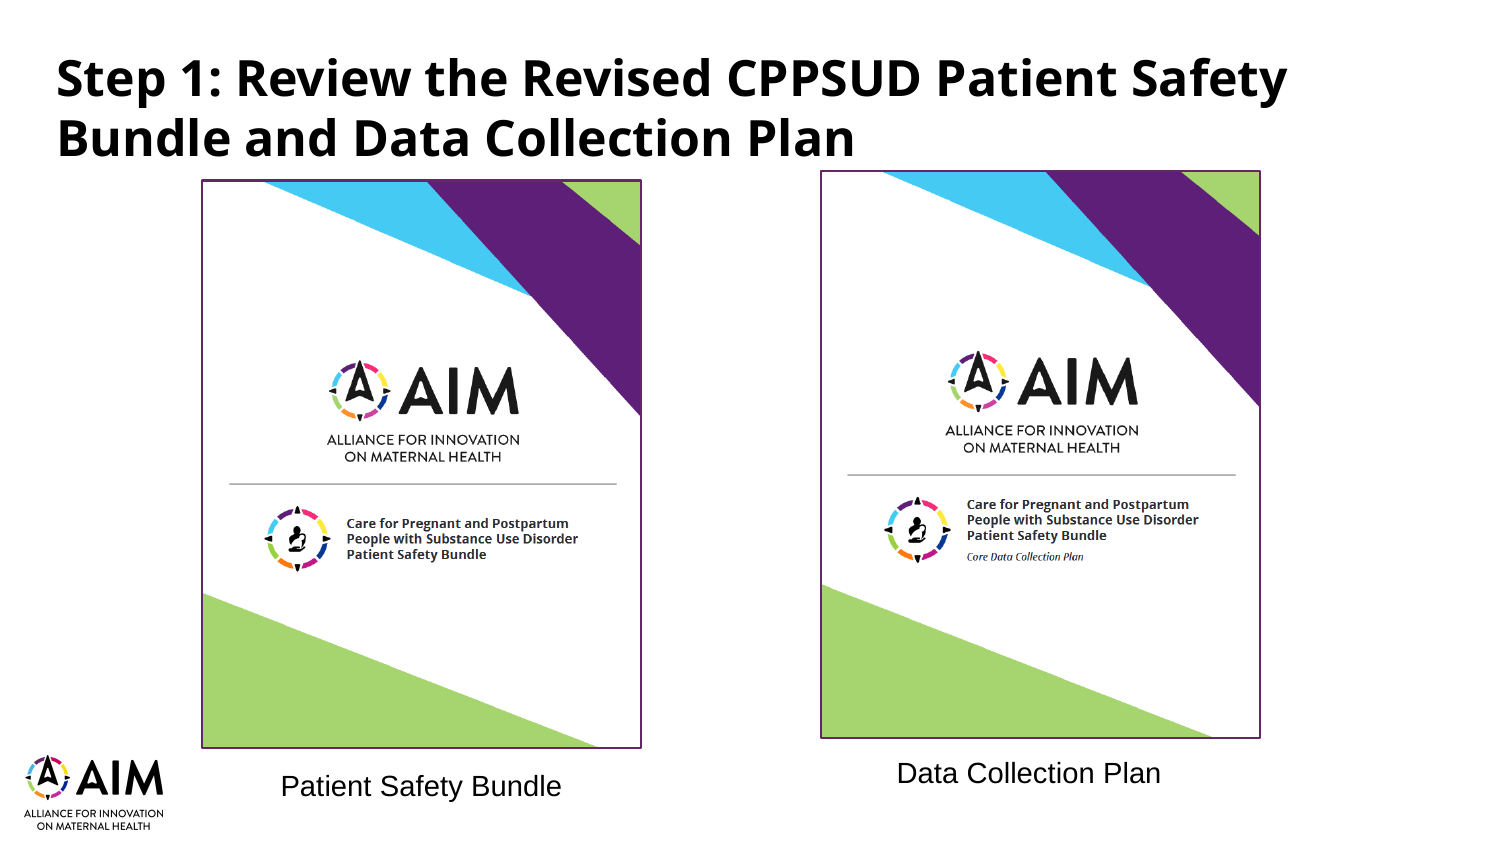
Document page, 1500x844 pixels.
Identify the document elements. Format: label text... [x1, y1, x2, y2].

text_box Patient Safety Bundle [191, 760, 652, 810]
title Step 1: Review the Revised CPPSUD Patient Safety Bundle and Data Collection Plan [41, 47, 1459, 182]
picture [24, 755, 163, 830]
picture [821, 171, 1260, 738]
picture [202, 181, 641, 748]
text_box Data Collection Plan [799, 746, 1260, 797]
